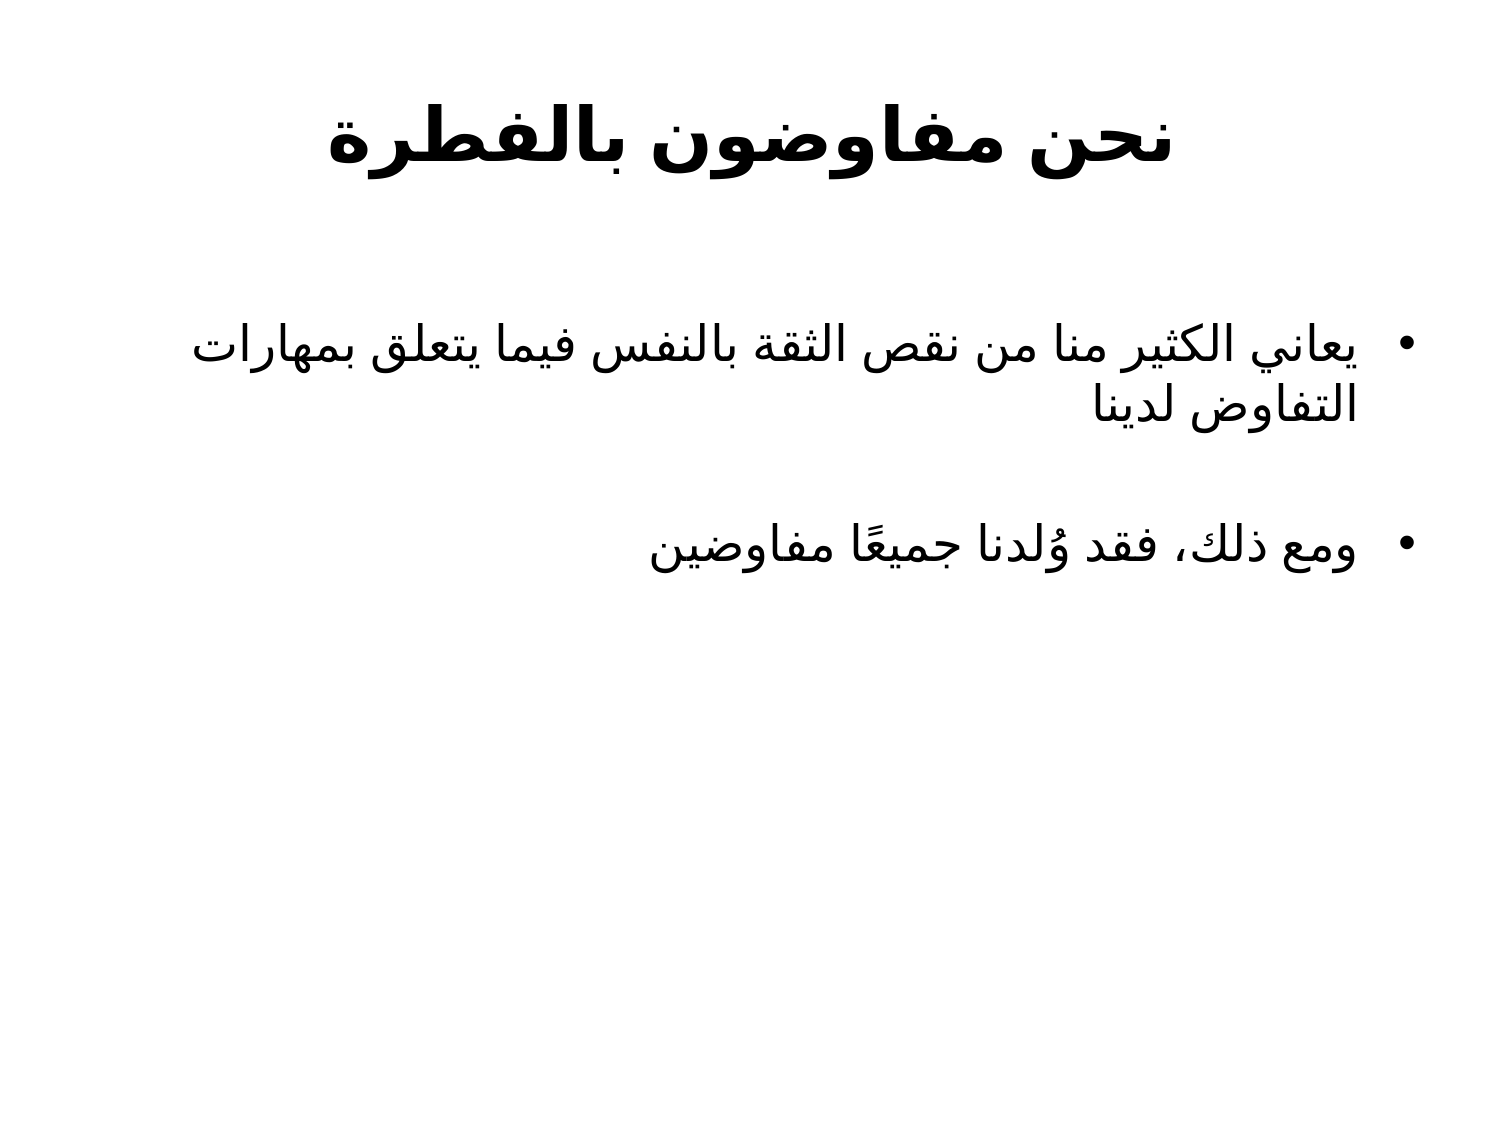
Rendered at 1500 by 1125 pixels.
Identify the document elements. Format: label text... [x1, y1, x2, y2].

title نحن مفاوضون بالفطرة [75, 37, 1431, 225]
list يعاني الكثير منا من نقص الثقة بالنفس فيما يتعلق بمهارات التفاوض لدينا ومع ذلك، فقد وُلدنا جميعًا مفاوضين [75, 304, 1431, 1113]
